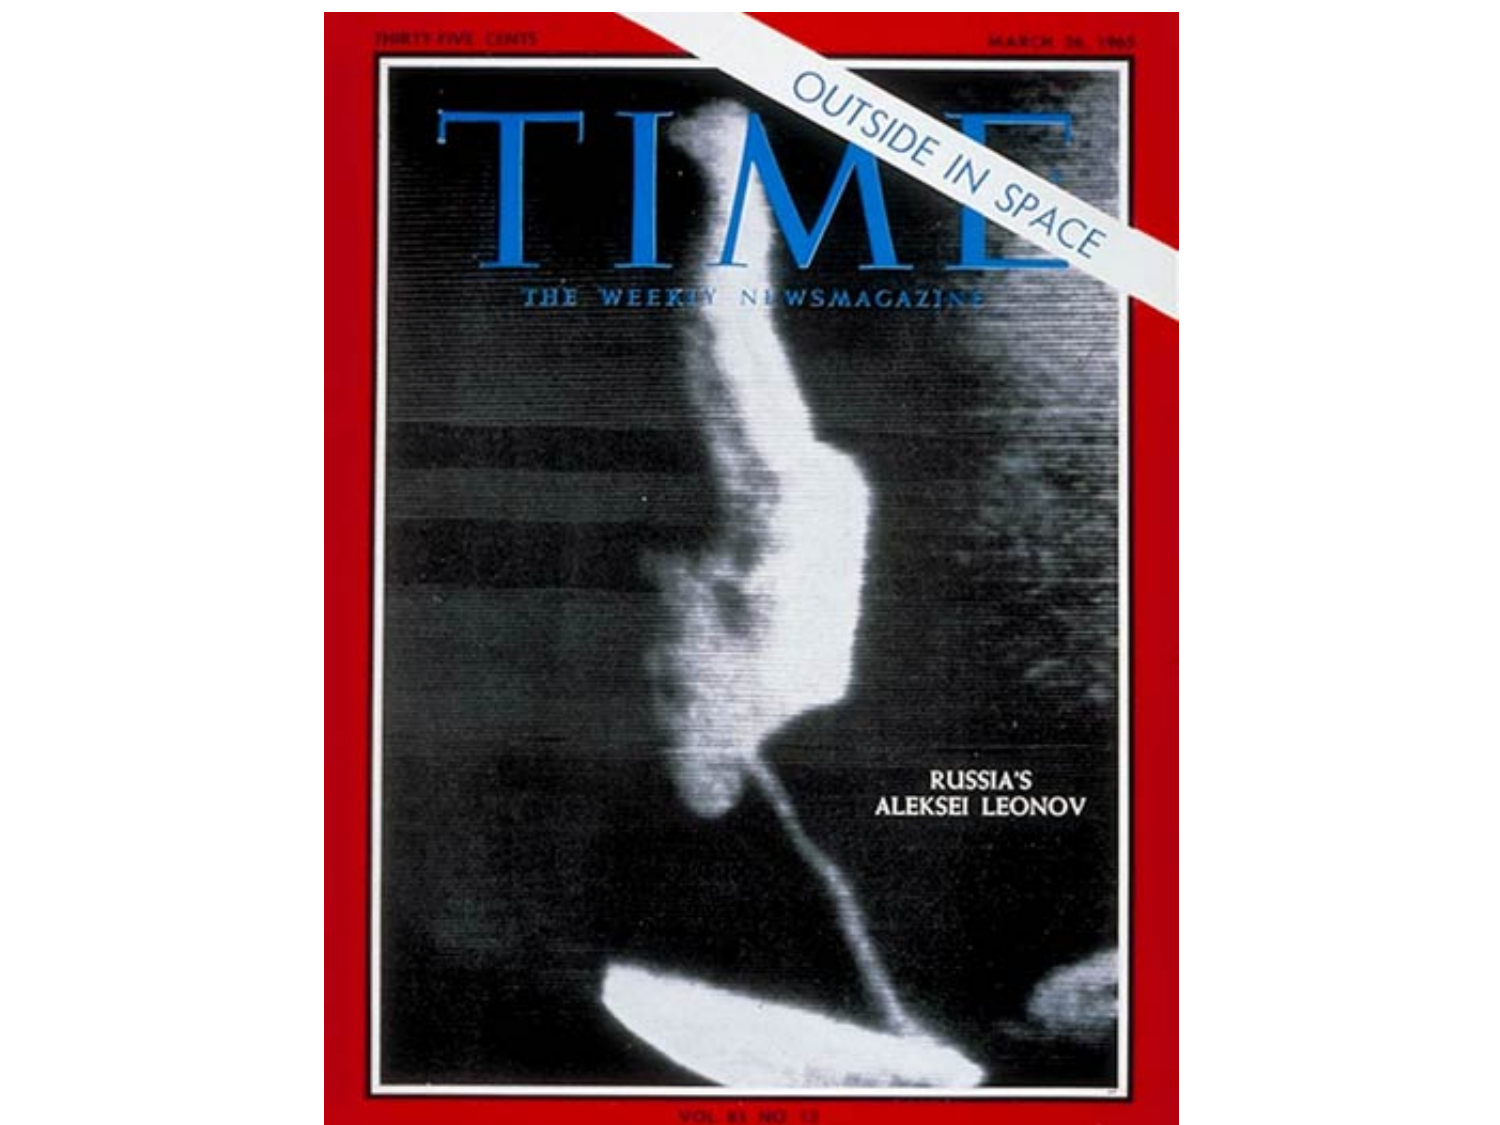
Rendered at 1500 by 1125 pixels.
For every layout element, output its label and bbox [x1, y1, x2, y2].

picture [324, 12, 1180, 1125]
